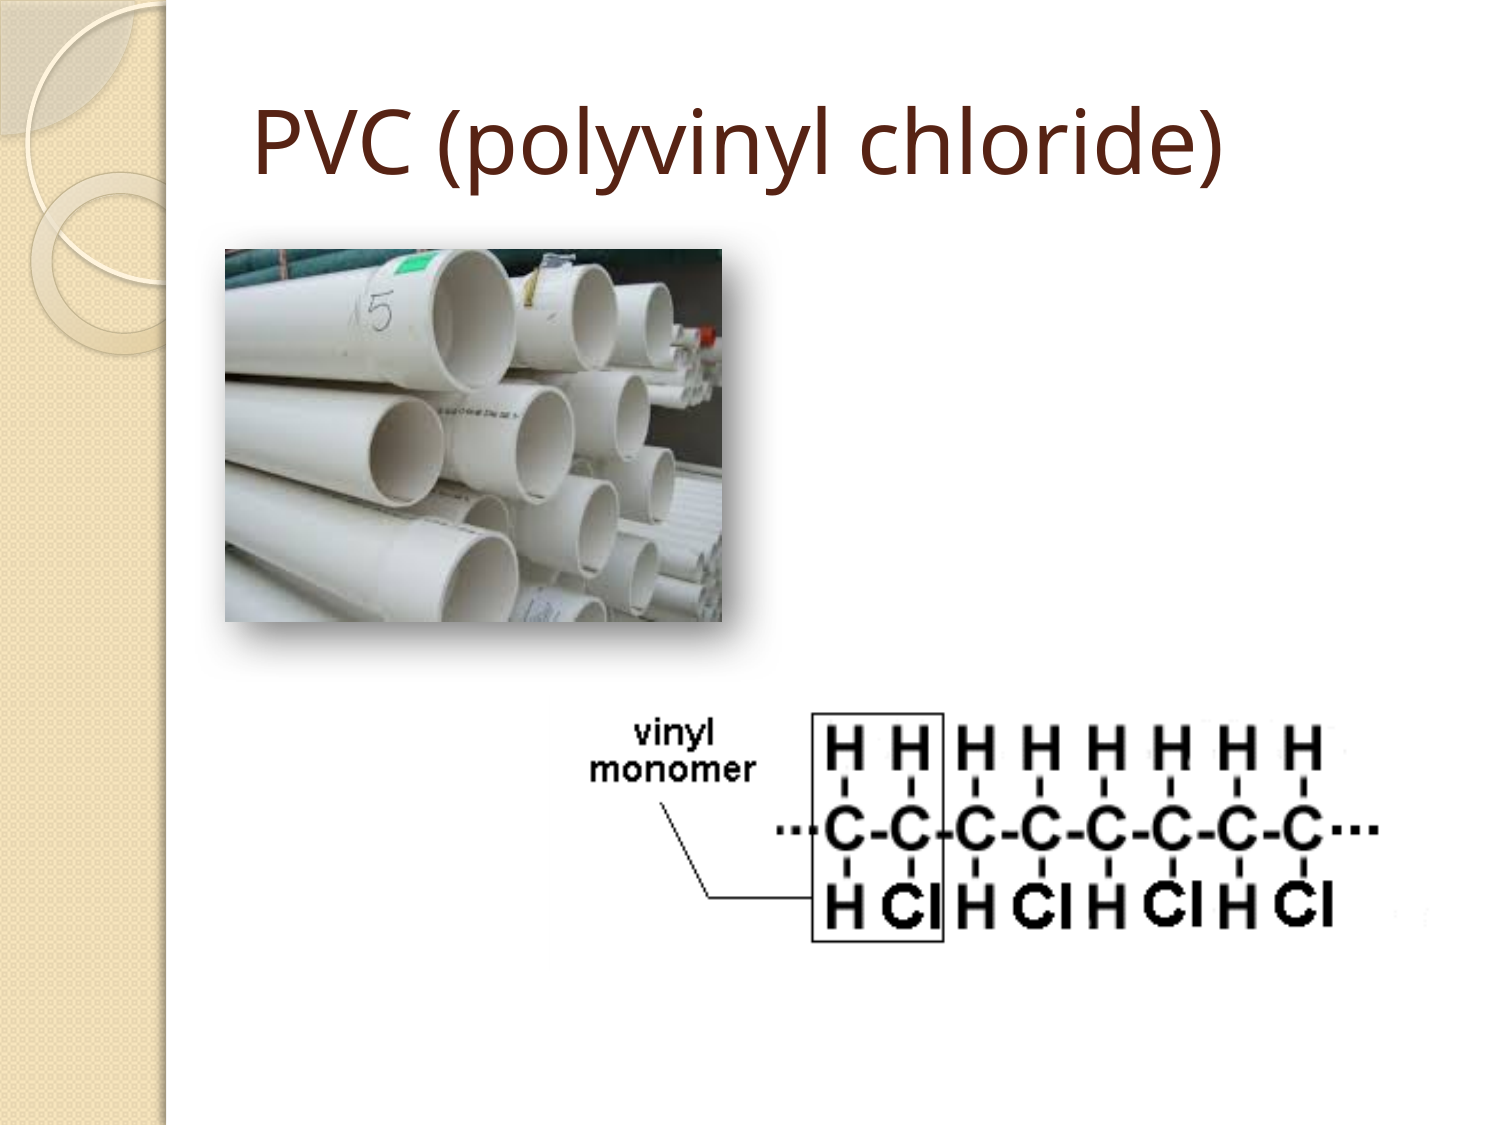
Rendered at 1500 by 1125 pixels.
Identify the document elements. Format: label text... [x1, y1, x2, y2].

title PVC (polyvinyl chloride) [235, 45, 1466, 233]
picture [548, 694, 1466, 971]
picture [224, 249, 722, 622]
